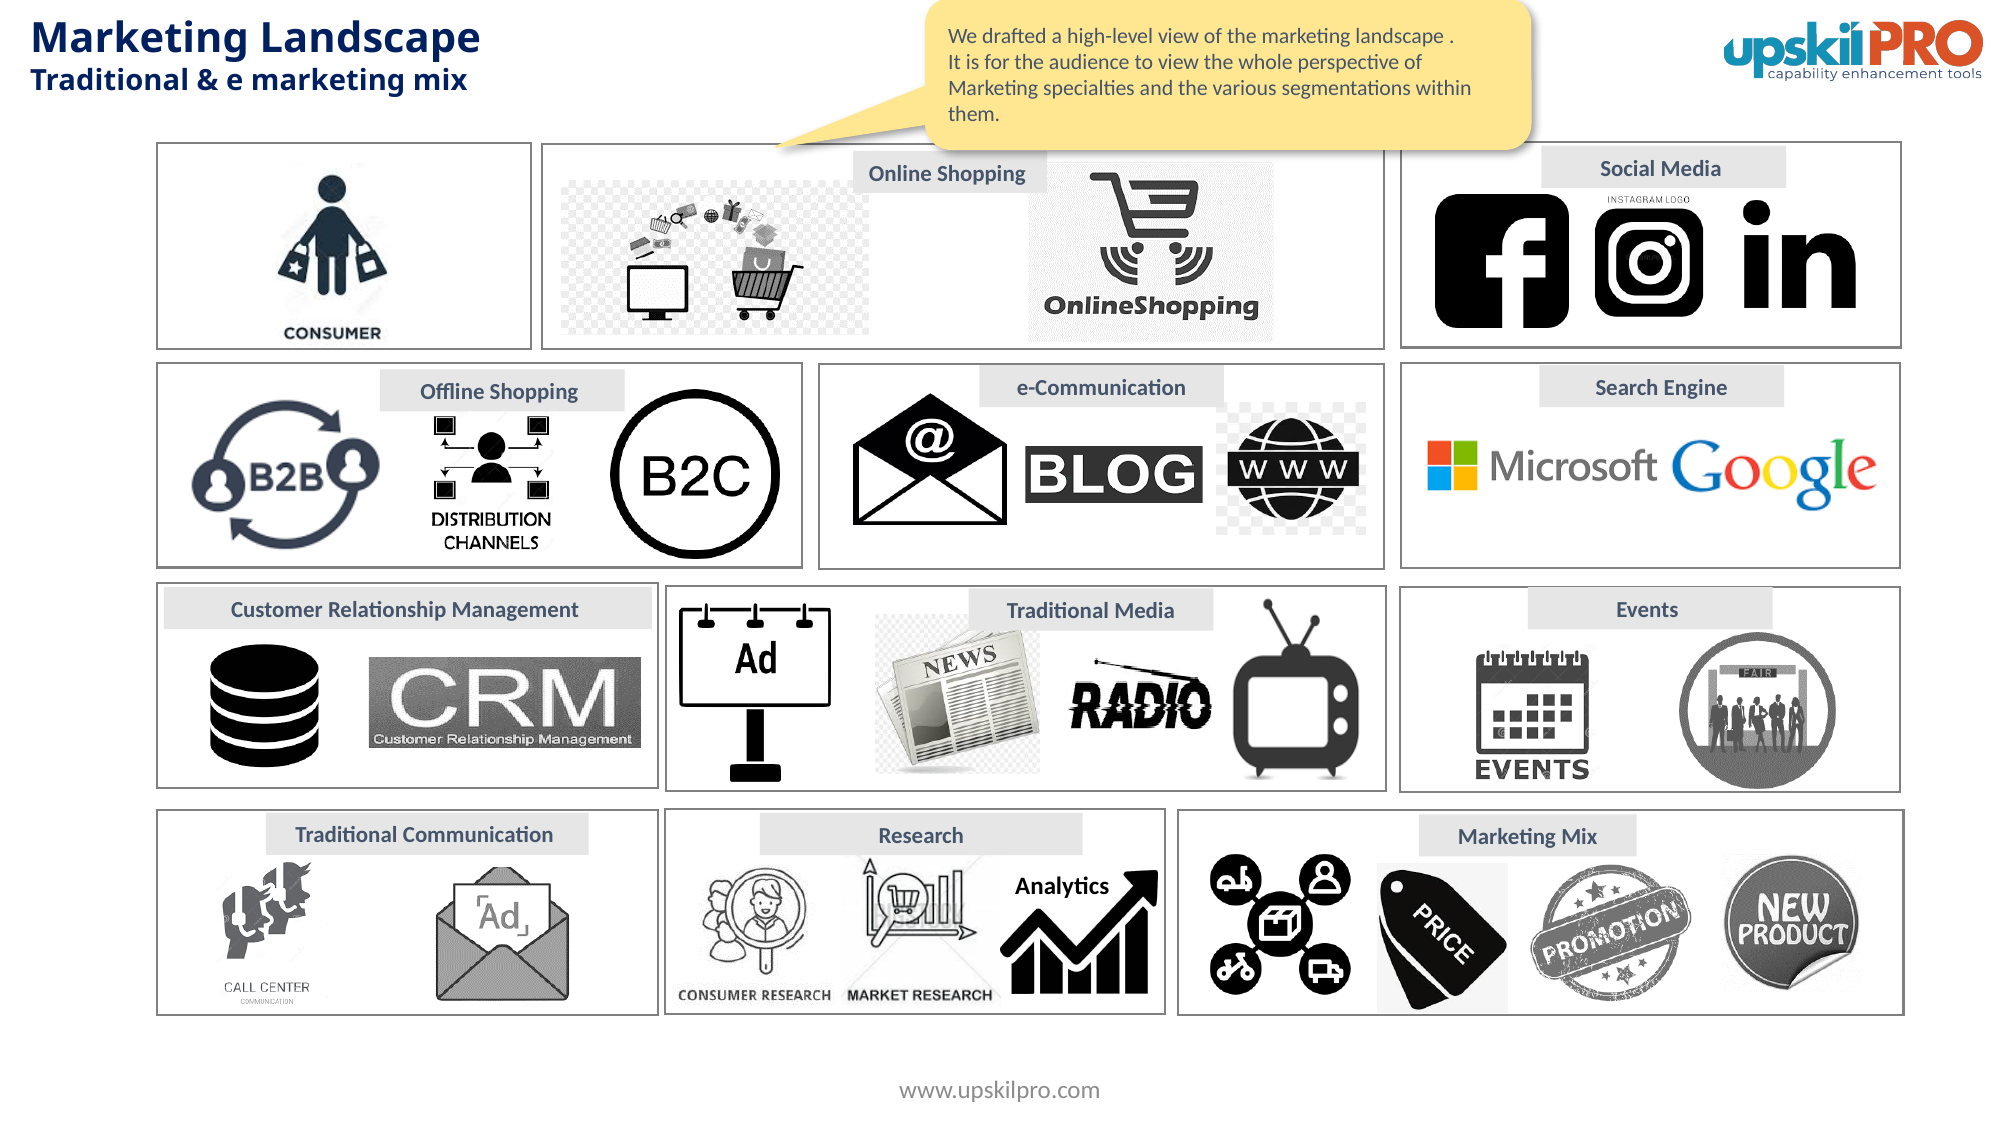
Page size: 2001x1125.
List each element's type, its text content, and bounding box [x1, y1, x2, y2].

picture [560, 180, 869, 335]
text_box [1178, 810, 1904, 1016]
picture [1205, 849, 1355, 999]
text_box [157, 582, 658, 788]
picture [1724, 20, 1983, 81]
text_box We drafted a high-level view of the marketing landscape . It is for the audience to view the whole perspective of Marketing specialties and the various segmentations within them. [775, 0, 1532, 150]
text_box Online Shopping [853, 150, 1048, 193]
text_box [1400, 142, 1902, 348]
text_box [1399, 586, 1901, 792]
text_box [1400, 362, 1901, 568]
text_box Marketing Landscape Traditional & e marketing mix [15, 3, 836, 104]
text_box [157, 143, 532, 349]
text_box [156, 362, 803, 569]
picture [1028, 161, 1274, 342]
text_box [818, 363, 1385, 569]
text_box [666, 585, 1386, 791]
picture [1720, 850, 1862, 992]
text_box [157, 809, 658, 1015]
picture [199, 643, 331, 775]
picture [189, 393, 395, 564]
text_box Offline Shopping [379, 369, 625, 412]
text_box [664, 808, 1166, 1014]
picture [430, 867, 577, 1010]
text_box [541, 143, 1385, 350]
footer www.upskilpro.com [662, 1058, 1338, 1119]
picture [428, 409, 554, 552]
picture [610, 389, 780, 559]
